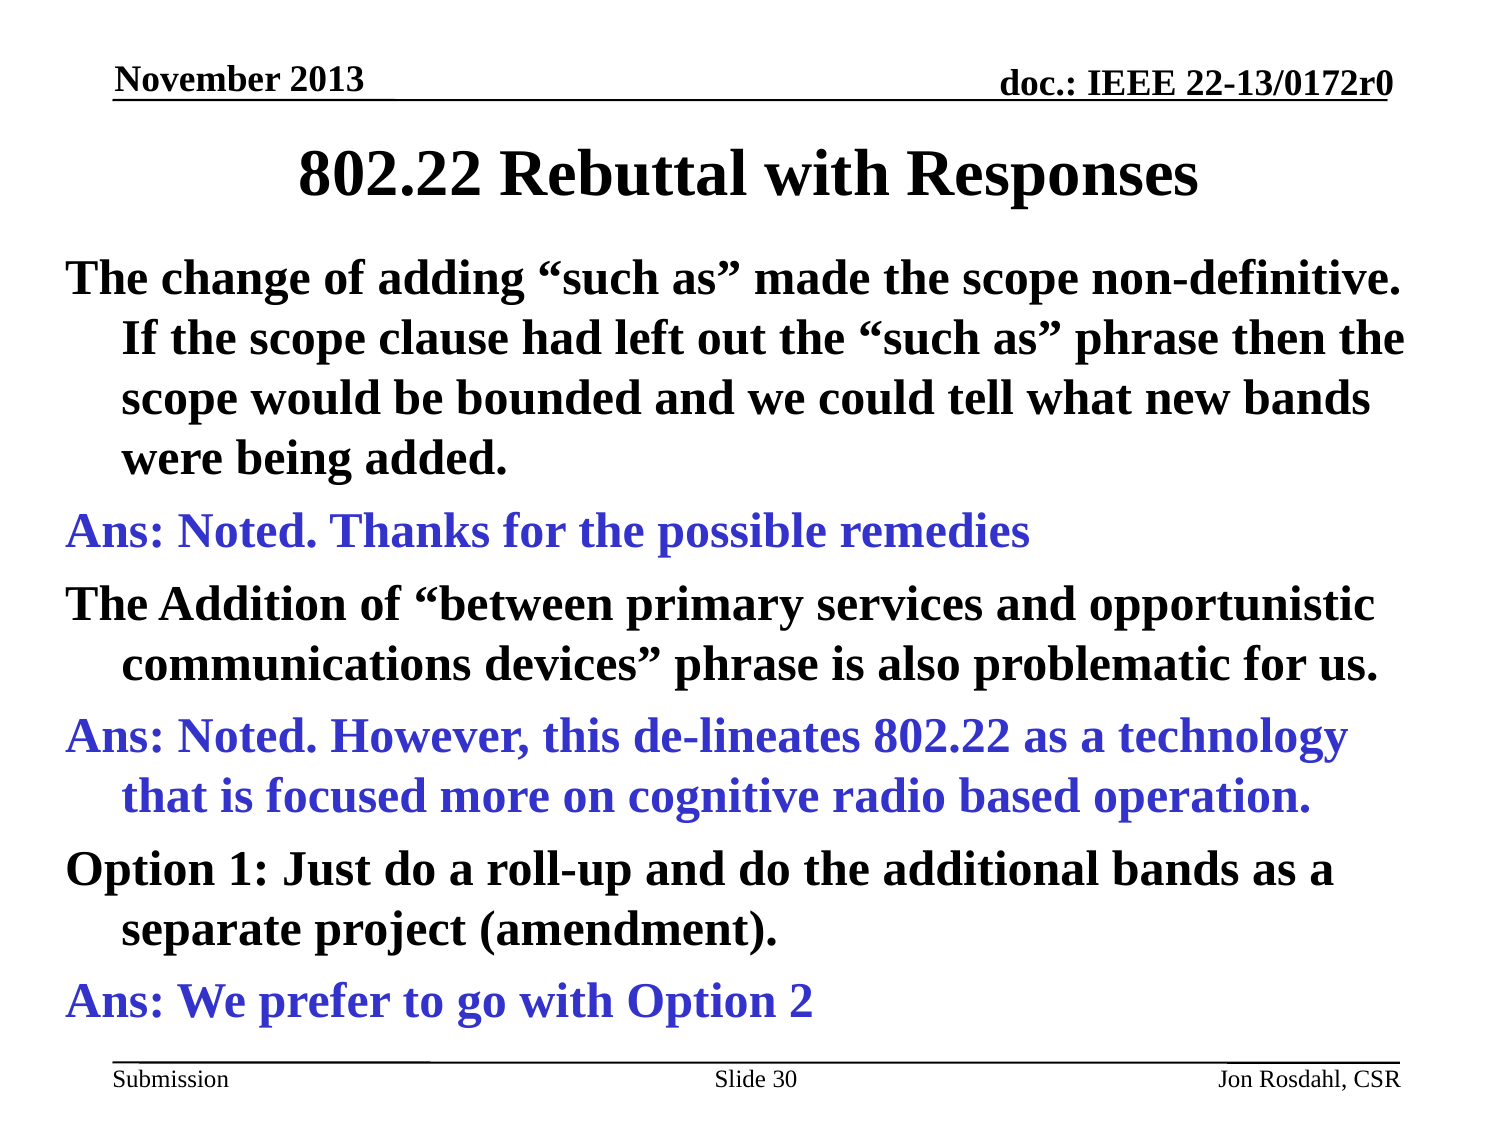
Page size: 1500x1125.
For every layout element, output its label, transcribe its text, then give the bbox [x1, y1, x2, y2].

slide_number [114, 54, 423, 100]
list The change of adding “such as” made the scope non-definitive. If the scope clause had left out the “such as” phrase then the scope would be bounded and we could tell what new bands were being added. Ans: Noted. Thanks for the possible remedies The Addition of “between primary services and opportunistic communications devices” phrase is also problematic for us. Ans: Noted. However, this de-lineates 802.22 as a technology that is focused more on cognitive radio based operation. Option 1: Just do a roll-up and do the additional bands as a separate project (amendment). Ans: We prefer to go with Option 2 [49, 237, 1438, 913]
title 802.22 Rebuttal with Responses [112, 112, 1388, 226]
footer Jon Rosdahl, CSR [878, 1061, 1402, 1093]
slide_number Slide 30 [712, 1061, 800, 1123]
